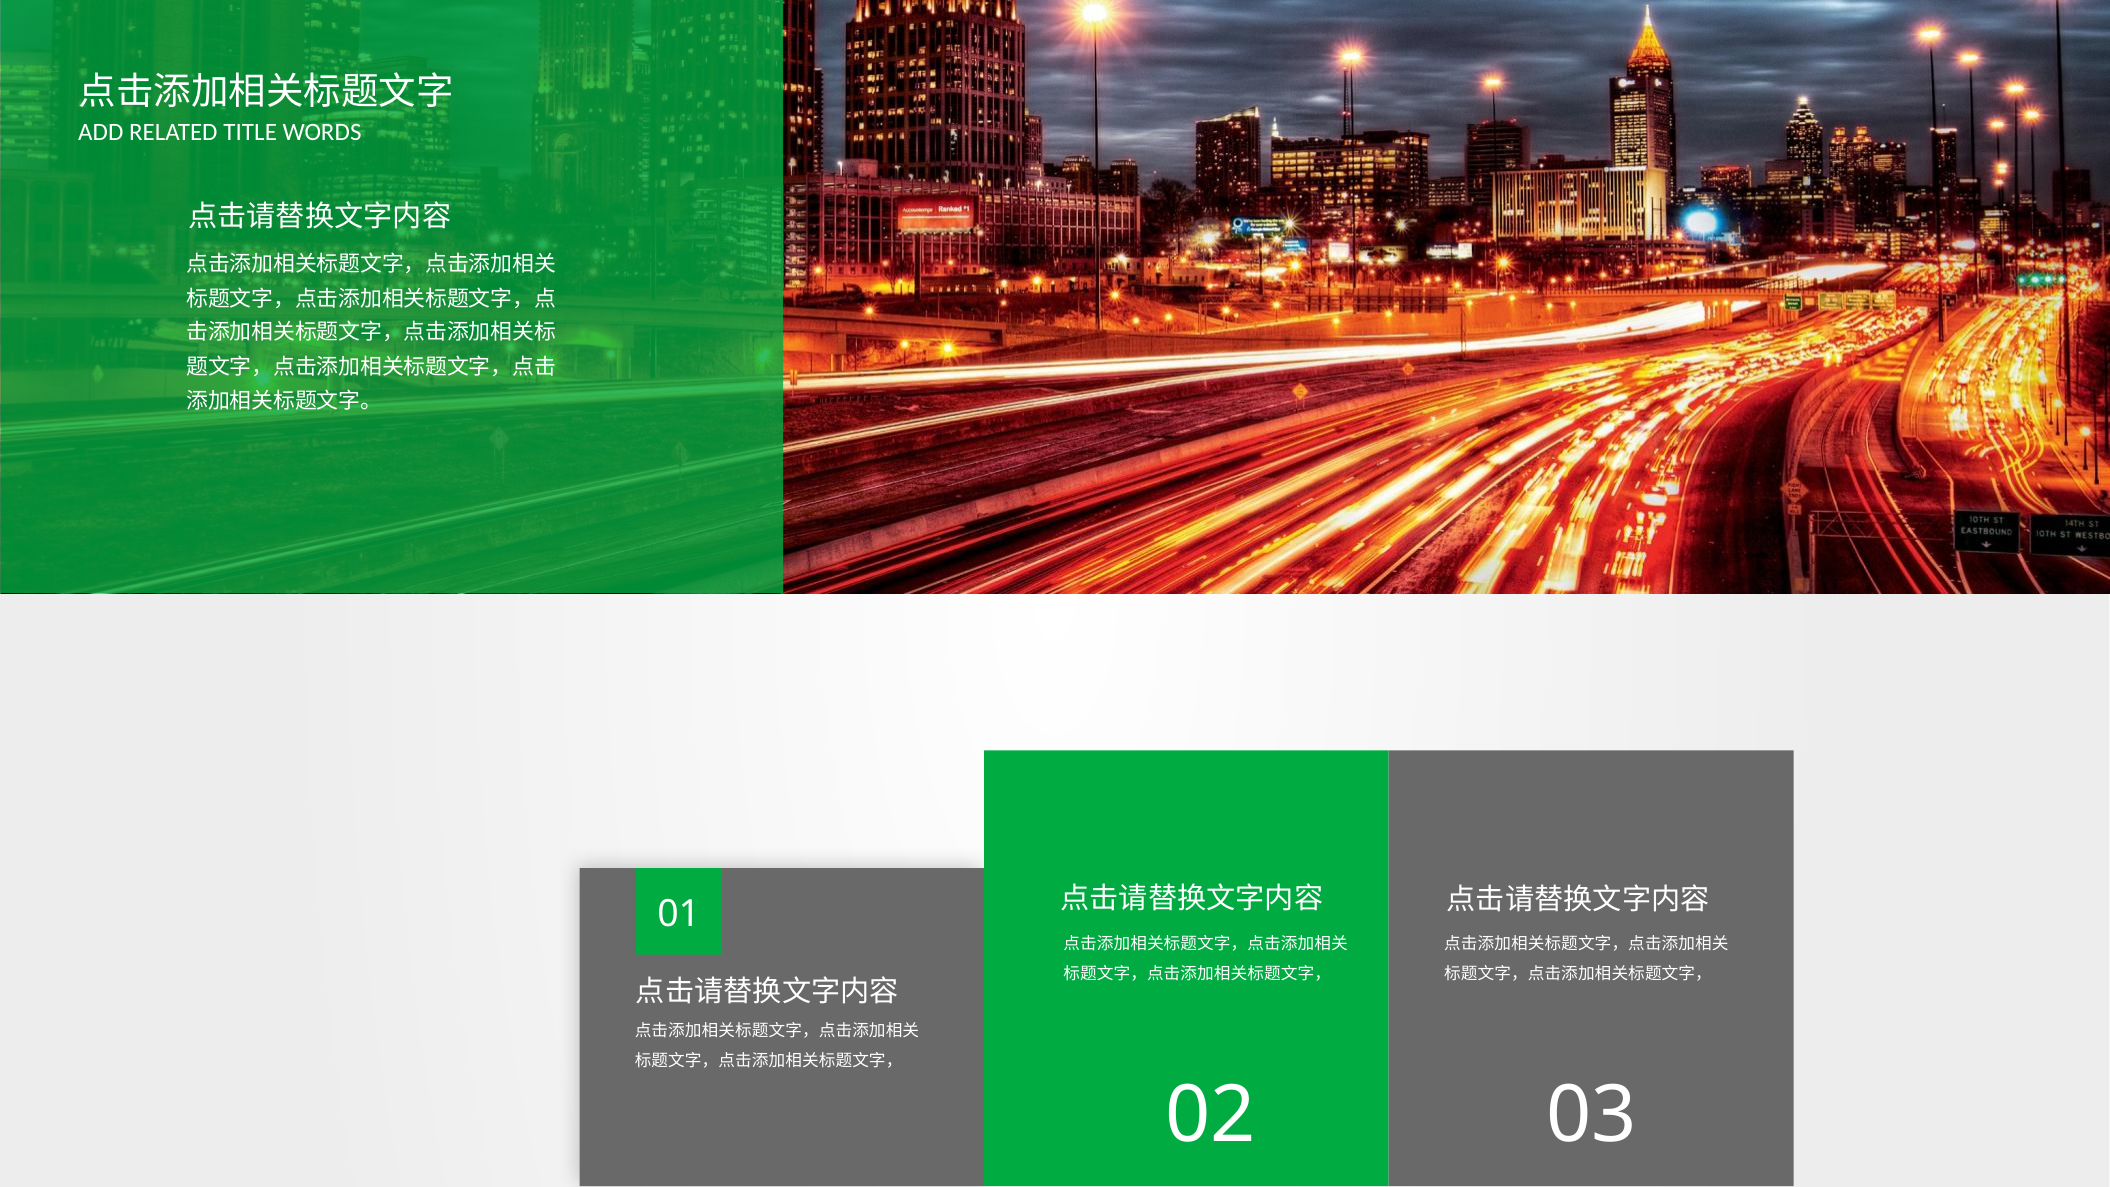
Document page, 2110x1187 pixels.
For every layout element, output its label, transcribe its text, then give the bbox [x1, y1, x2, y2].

text_box [984, 750, 1388, 1187]
text_box 点击请替换文字内容 [173, 172, 467, 241]
text_box [0, 0, 784, 594]
text_box 点击添加相关标题文字，点击添加相关标题文字，点击添加相关标题文字，点击添加相关标题文字，点击添加相关标题文字，点击添加相关标题文字，点击添加相关标题文字。 [171, 234, 580, 420]
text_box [619, 868, 944, 1078]
text_box ADD RELATED TITLE WORDS [62, 107, 379, 154]
picture [0, 594, 2110, 1187]
text_box [1388, 750, 1794, 1187]
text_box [1044, 854, 1373, 1166]
text_box [784, 0, 2110, 594]
text_box [579, 867, 984, 1187]
text_box 点击添加相关标题文字 [62, 59, 470, 121]
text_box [1429, 855, 1753, 1166]
